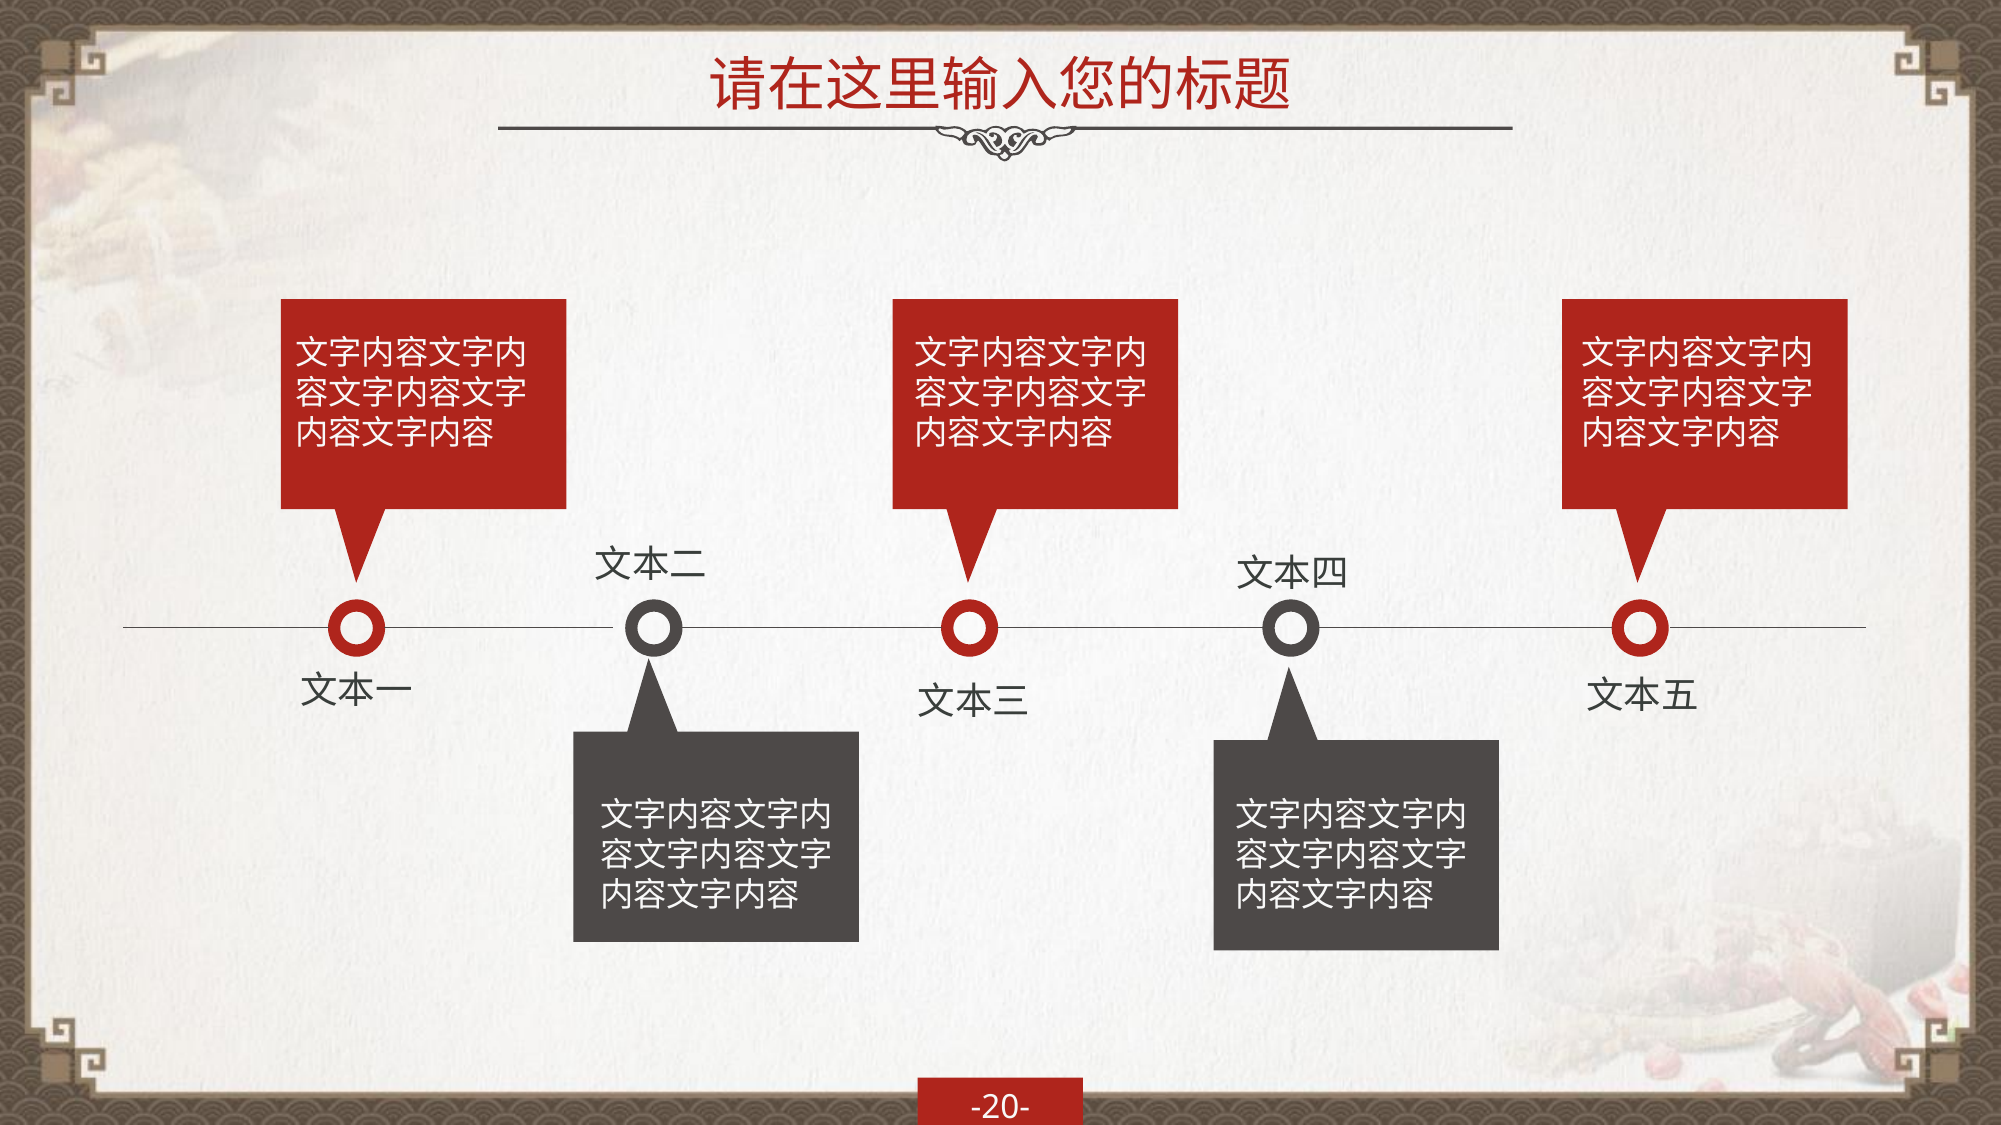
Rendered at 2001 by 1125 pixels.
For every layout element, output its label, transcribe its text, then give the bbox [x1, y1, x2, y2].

text_box [1562, 299, 1848, 583]
text_box 文字内容文字内容文字内容文字内容文字内容 [280, 323, 555, 459]
picture [0, 0, 2001, 1125]
text_box 请在这里输入您的标题 [694, 39, 1307, 125]
text_box 文字内容文字内容文字内容文字内容文字内容 [1220, 785, 1494, 921]
text_box [941, 599, 999, 657]
text_box 文本三 [902, 669, 1046, 729]
text_box [498, 125, 1513, 162]
text_box [1213, 666, 1499, 951]
text_box 文字内容文字内容文字内容文字内容文字内容 [585, 785, 859, 921]
text_box 文字内容文字内容文字内容文字内容文字内容 [899, 323, 1174, 459]
text_box 文本五 [1571, 664, 1714, 724]
text_box [625, 599, 683, 657]
text_box [328, 599, 386, 657]
text_box [1611, 599, 1669, 657]
text_box [280, 299, 567, 583]
text_box [892, 299, 1179, 583]
text_box 文本二 [579, 533, 723, 593]
text_box 文本一 [285, 658, 428, 719]
text_box 文本四 [1221, 541, 1364, 602]
text_box [1262, 602, 1320, 657]
text_box [573, 658, 859, 942]
text_box 文字内容文字内容文字内容文字内容文字内容 [1566, 323, 1840, 459]
